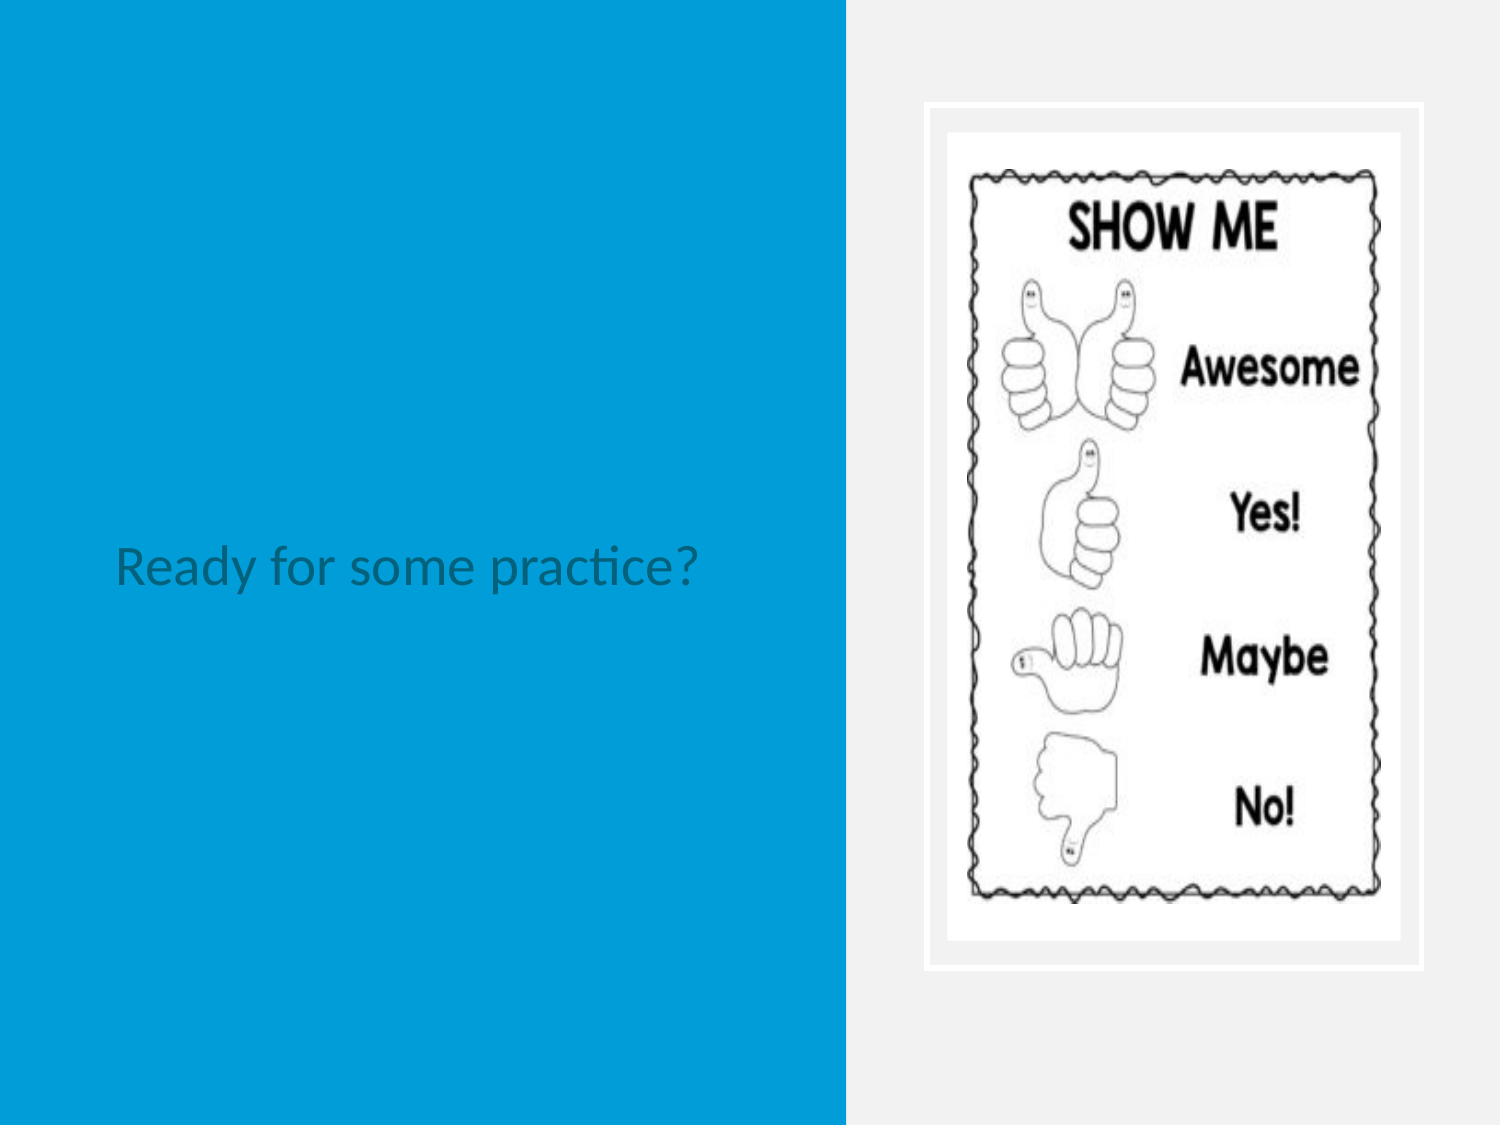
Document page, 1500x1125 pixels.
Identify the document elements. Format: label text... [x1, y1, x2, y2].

text_box [0, 0, 848, 1125]
text_box [945, 130, 1403, 943]
text_box [925, 103, 1423, 970]
title Ready for some practice? [85, 464, 736, 660]
picture [967, 169, 1381, 904]
text_box [848, 0, 1500, 1125]
